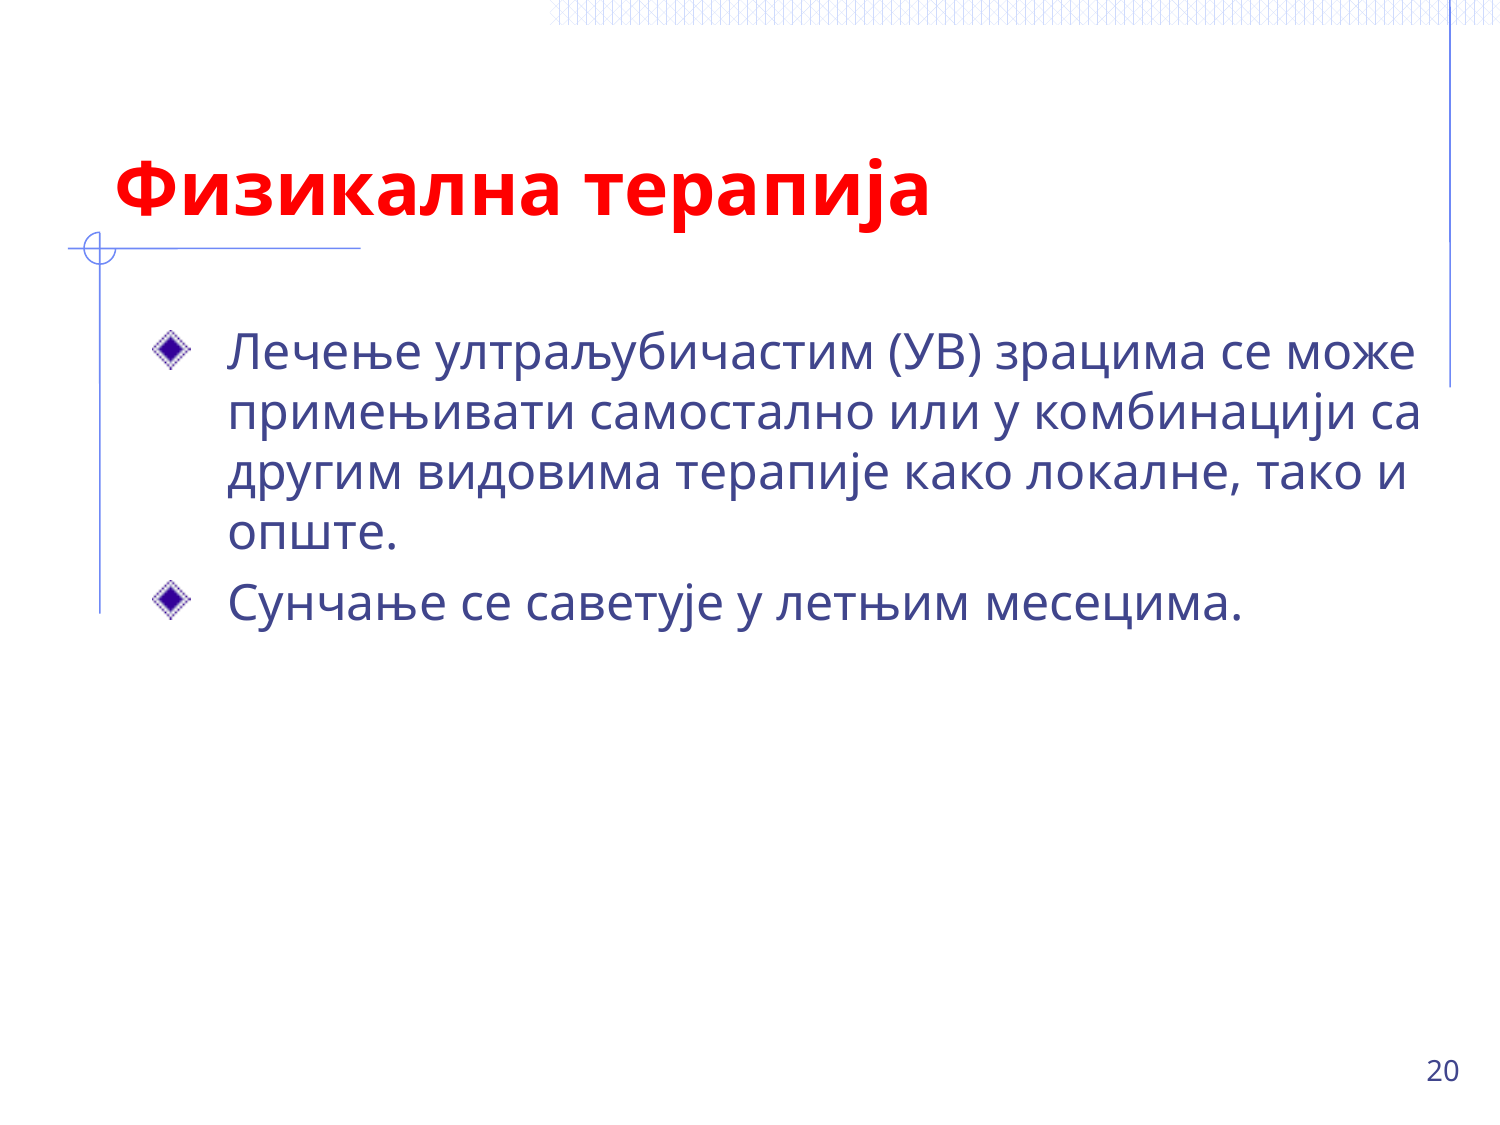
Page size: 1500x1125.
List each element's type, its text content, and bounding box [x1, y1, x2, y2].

picture [152, 580, 191, 620]
slide_number 20 [1162, 1025, 1475, 1100]
picture [152, 330, 191, 370]
title Физикална терапија [99, 49, 1376, 238]
list Лечење ултраљубичастим (УВ) зрацима се може примењивати самостално или у комбинацији са другим видовима терапије како локалне, тако и опште. Сунчање се саветује у летњим месецима. [137, 312, 1476, 988]
